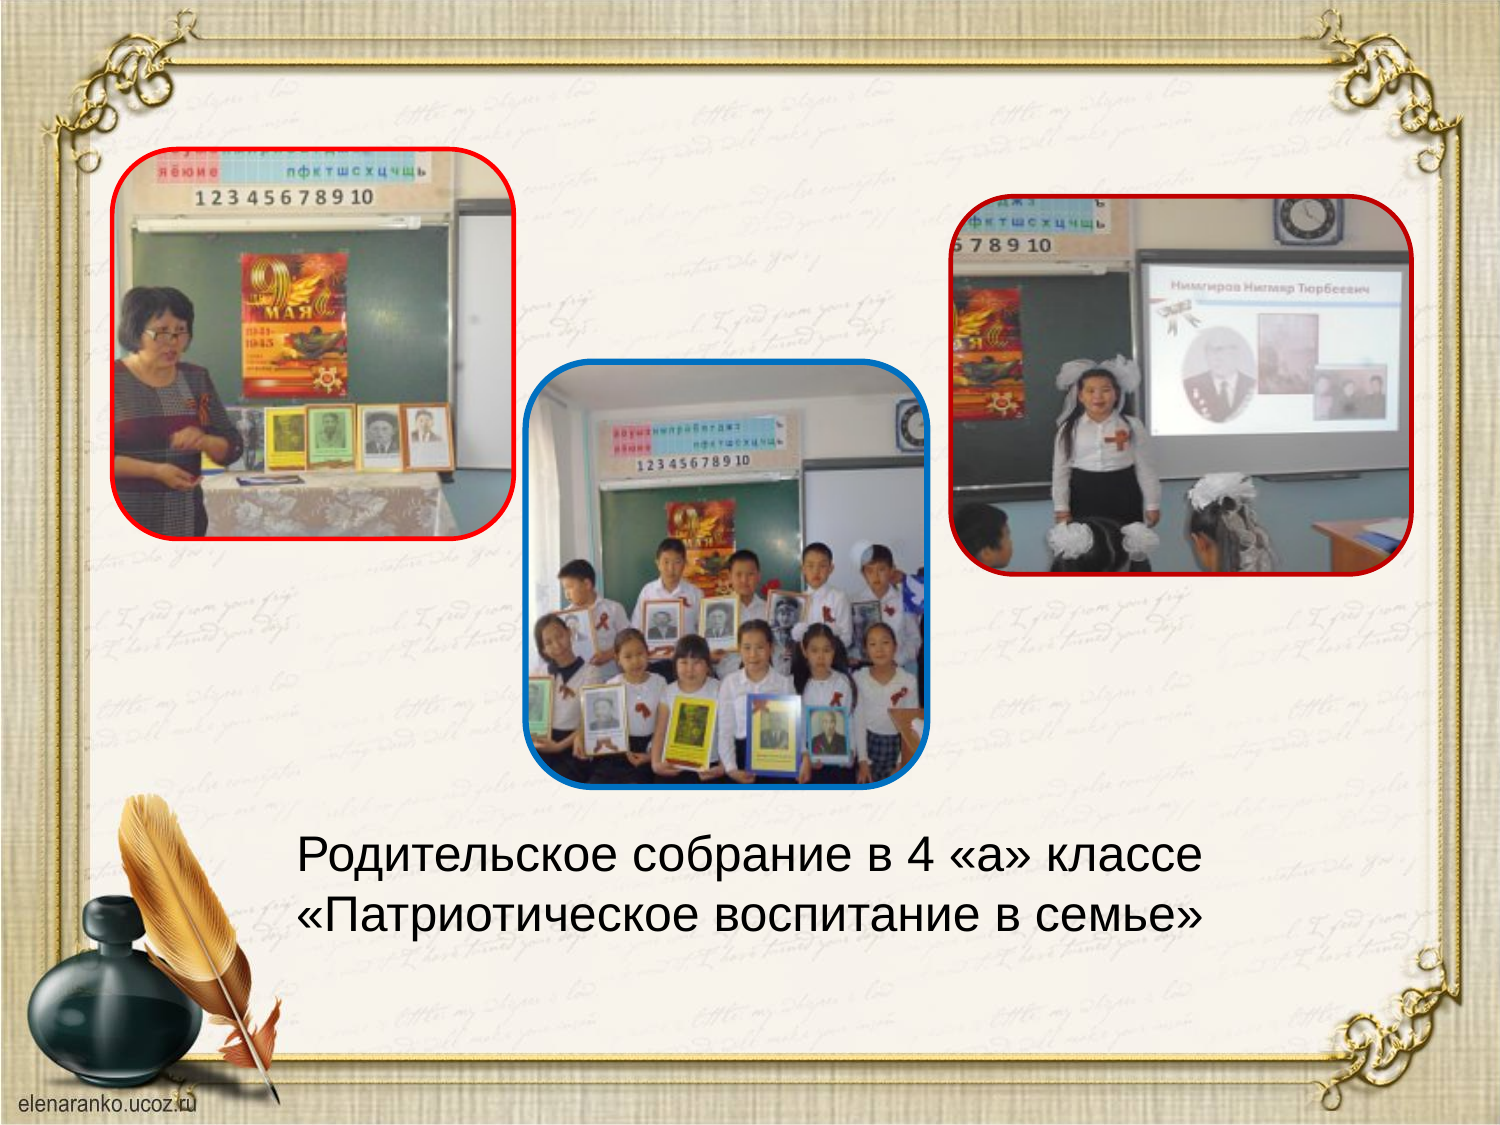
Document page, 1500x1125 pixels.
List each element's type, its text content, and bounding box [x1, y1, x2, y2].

picture [0, 0, 1500, 1125]
title Родительское собрание в 4 «а» классе «Патриотическое воспитание в семье» [75, 751, 1425, 1012]
